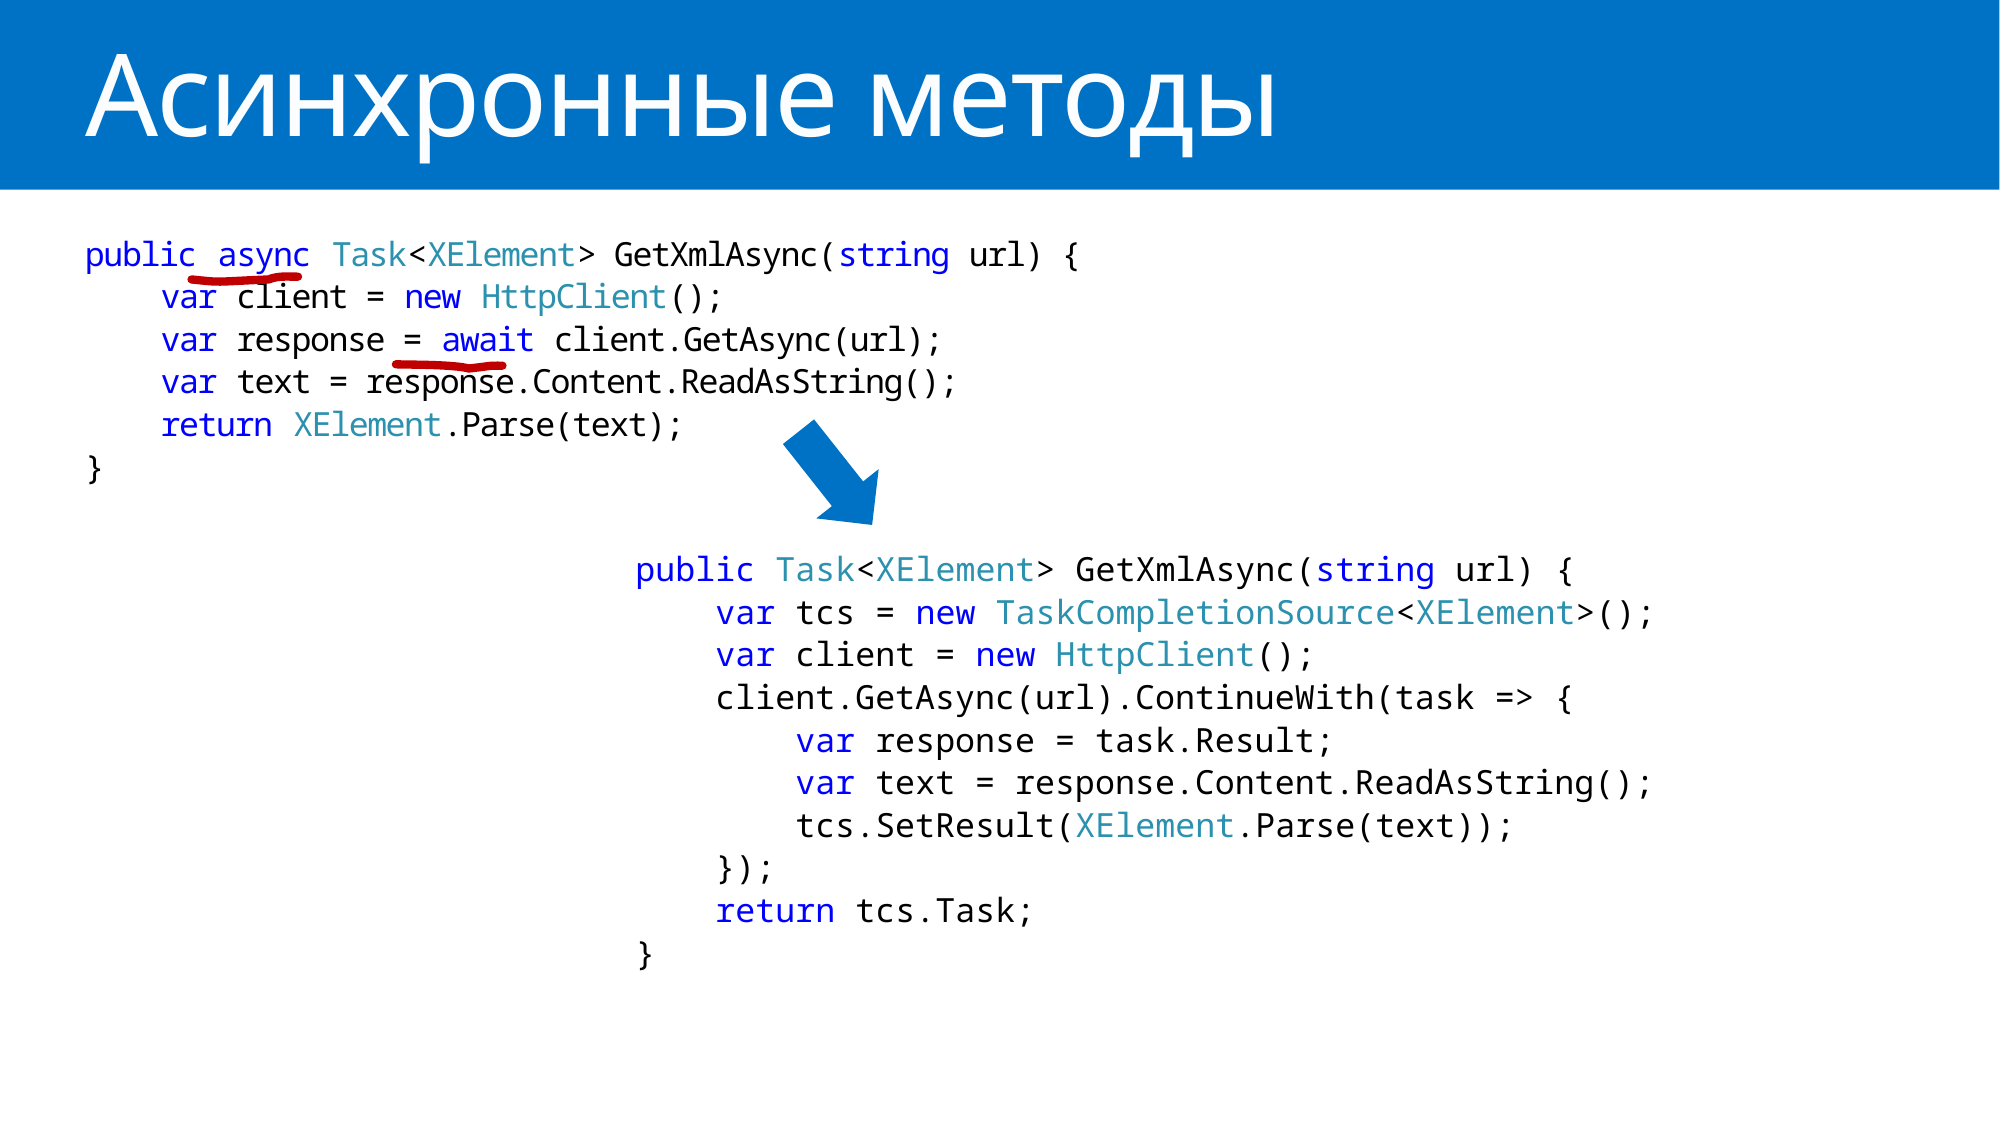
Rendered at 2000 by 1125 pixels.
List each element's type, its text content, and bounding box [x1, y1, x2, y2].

title Асинхронные методы [85, 37, 1914, 162]
text_box [782, 418, 880, 526]
text_box [394, 362, 504, 370]
list public async Task<XElement> GetXmlAsync(string url) { var client = new HttpClient(); var response = await client.GetAsync(url); var text = response.Content.ReadAsString(); return XElement.Parse(text); } [85, 237, 1915, 1088]
text_box public Task<XElement> GetXmlAsync(string url) { var tcs = new TaskCompletionSource<XElement>(); var client = new HttpClient(); client.GetAsync(url).ContinueWith(task => { var response = task.Result; var text = response.Content.ReadAsString(); tcs.SetResult(XElement.Parse(text)); }); return tcs.Task; } [635, 553, 1684, 973]
text_box [190, 275, 300, 284]
